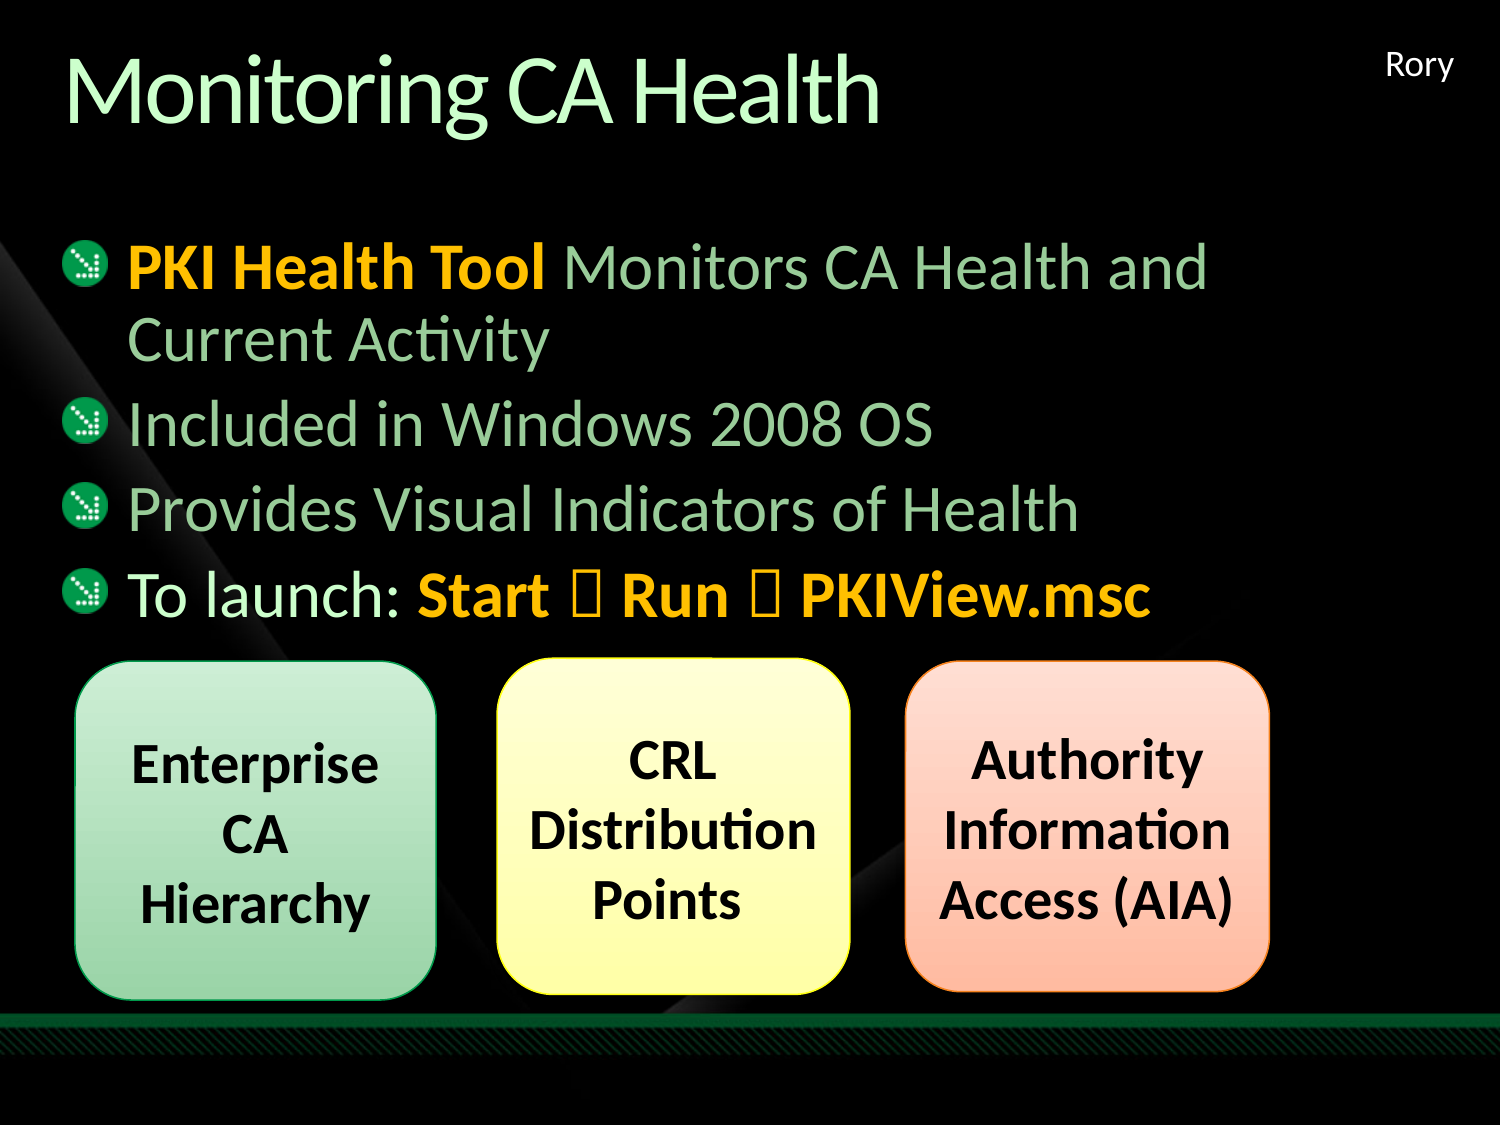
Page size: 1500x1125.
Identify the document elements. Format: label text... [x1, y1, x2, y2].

text_box Rory [1370, 31, 1500, 91]
text_box CRL Distribution Points [496, 657, 851, 996]
list PKI Health Tool Monitors CA Health and Current Activity Included in Windows 2008 OS Provides Visual Indicators of Health To launch: Start  Run  PKIView.msc [62, 231, 1412, 980]
picture [0, 0, 1500, 1125]
text_box Authority Information Access (AIA) [904, 660, 1271, 993]
text_box Enterprise CA Hierarchy [74, 660, 437, 1001]
title Monitoring CA Health [62, 37, 1438, 147]
